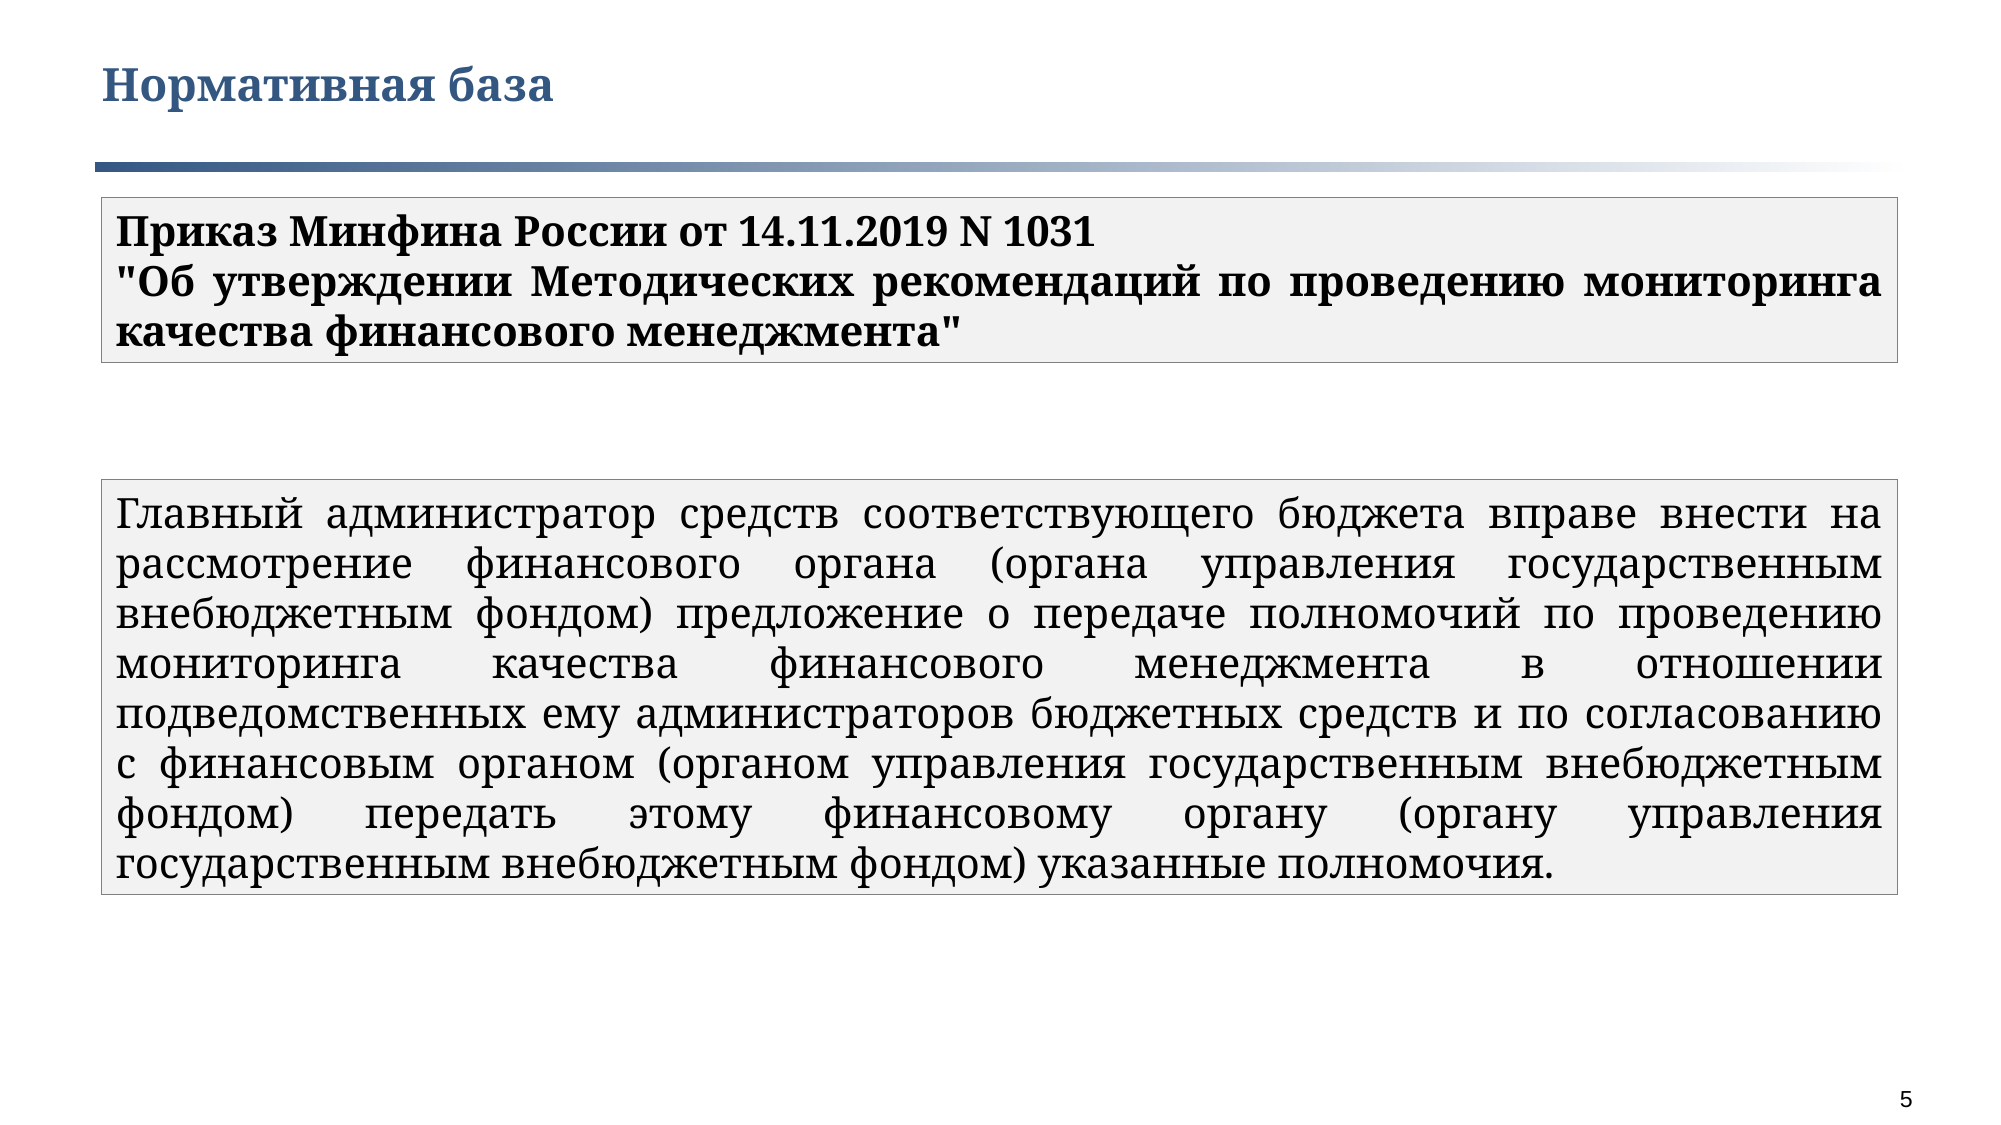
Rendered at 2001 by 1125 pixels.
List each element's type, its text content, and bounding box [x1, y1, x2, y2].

text_box Приказ Минфина России от 14.11.2019 N 1031 "Об утверждении Методических рекомендаций по проведению мониторинга качества финансового менеджмента" [101, 197, 1898, 363]
text_box Нормативная база [87, 47, 1748, 139]
text_box Главный администратор средств соответствующего бюджета вправе внести на рассмотрение финансового органа (органа управления государственным внебюджетным фондом) предложение о передаче полномочий по проведению мониторинга качества финансового менеджмента в отношении подведомственных ему администраторов бюджетных средств и по согласованию с финансовым органом (органом управления государственным внебюджетным фондом) передать этому финансовому органу (органу управления государственным внебюджетным фондом) указанные полномочия. [101, 479, 1898, 895]
